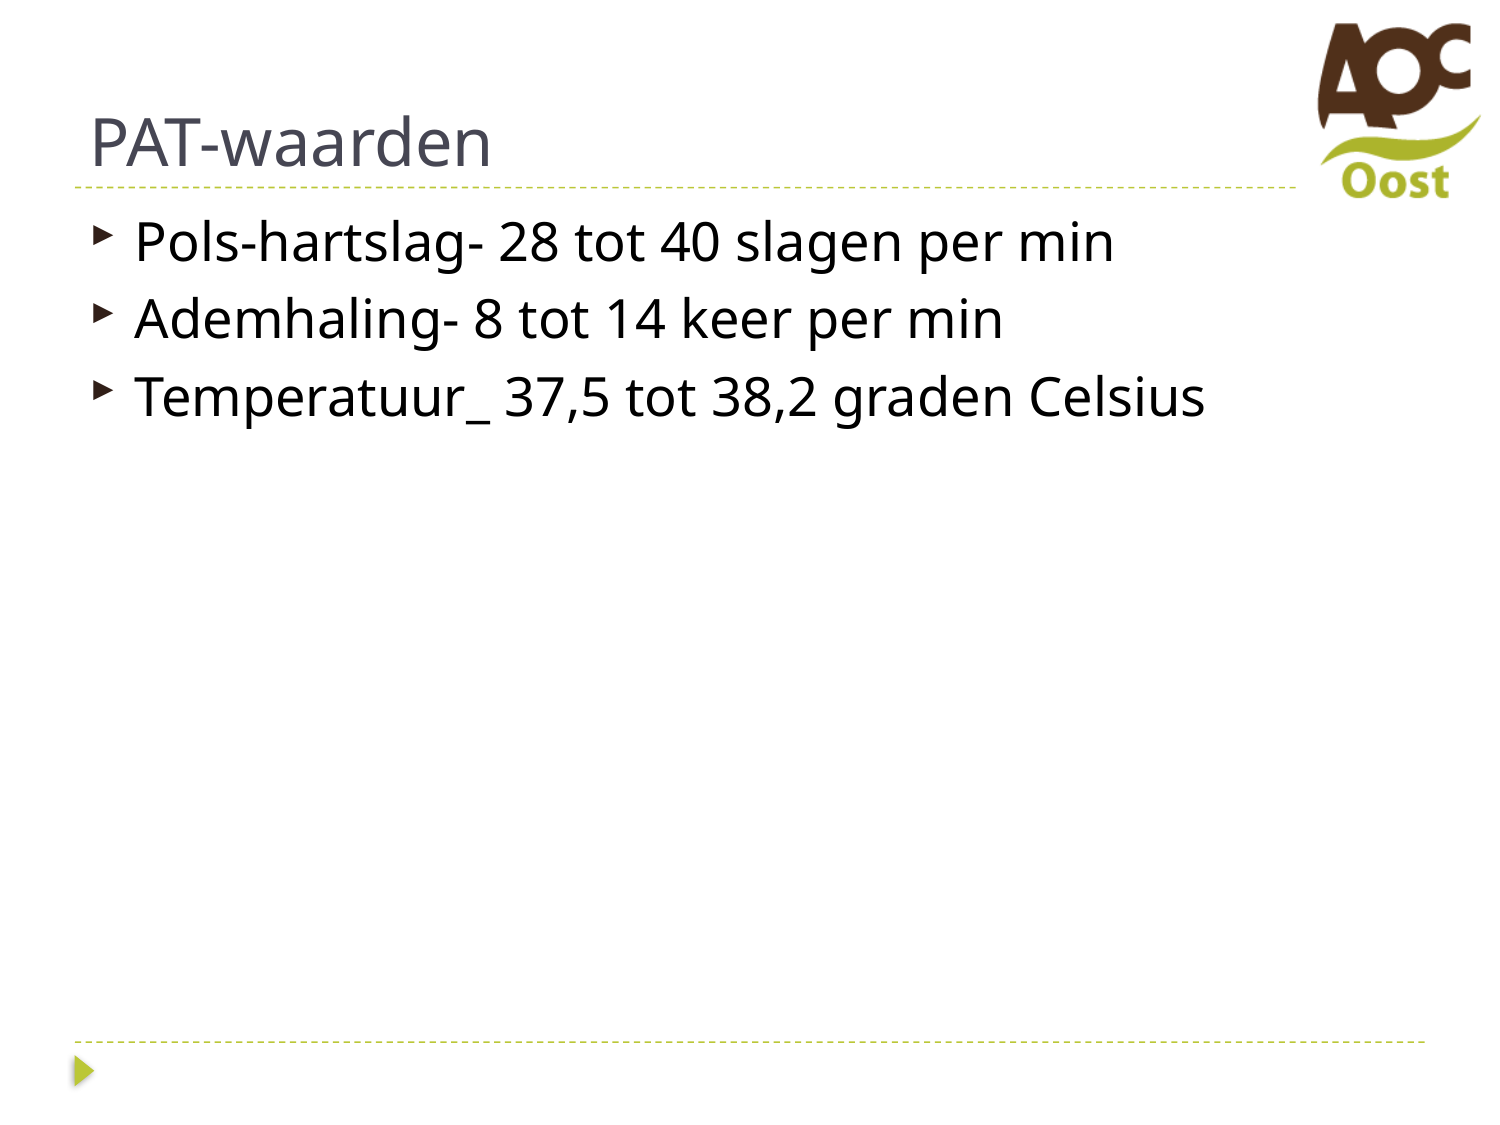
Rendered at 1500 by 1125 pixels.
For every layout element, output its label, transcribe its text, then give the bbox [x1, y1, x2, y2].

list Pols-hartslag- 28 tot 40 slagen per min Ademhaling- 8 tot 14 keer per min Temperatuur_ 37,5 tot 38,2 graden Celsius [75, 200, 1425, 1010]
picture [1298, 0, 1500, 229]
title PAT-waarden [75, 24, 1293, 188]
